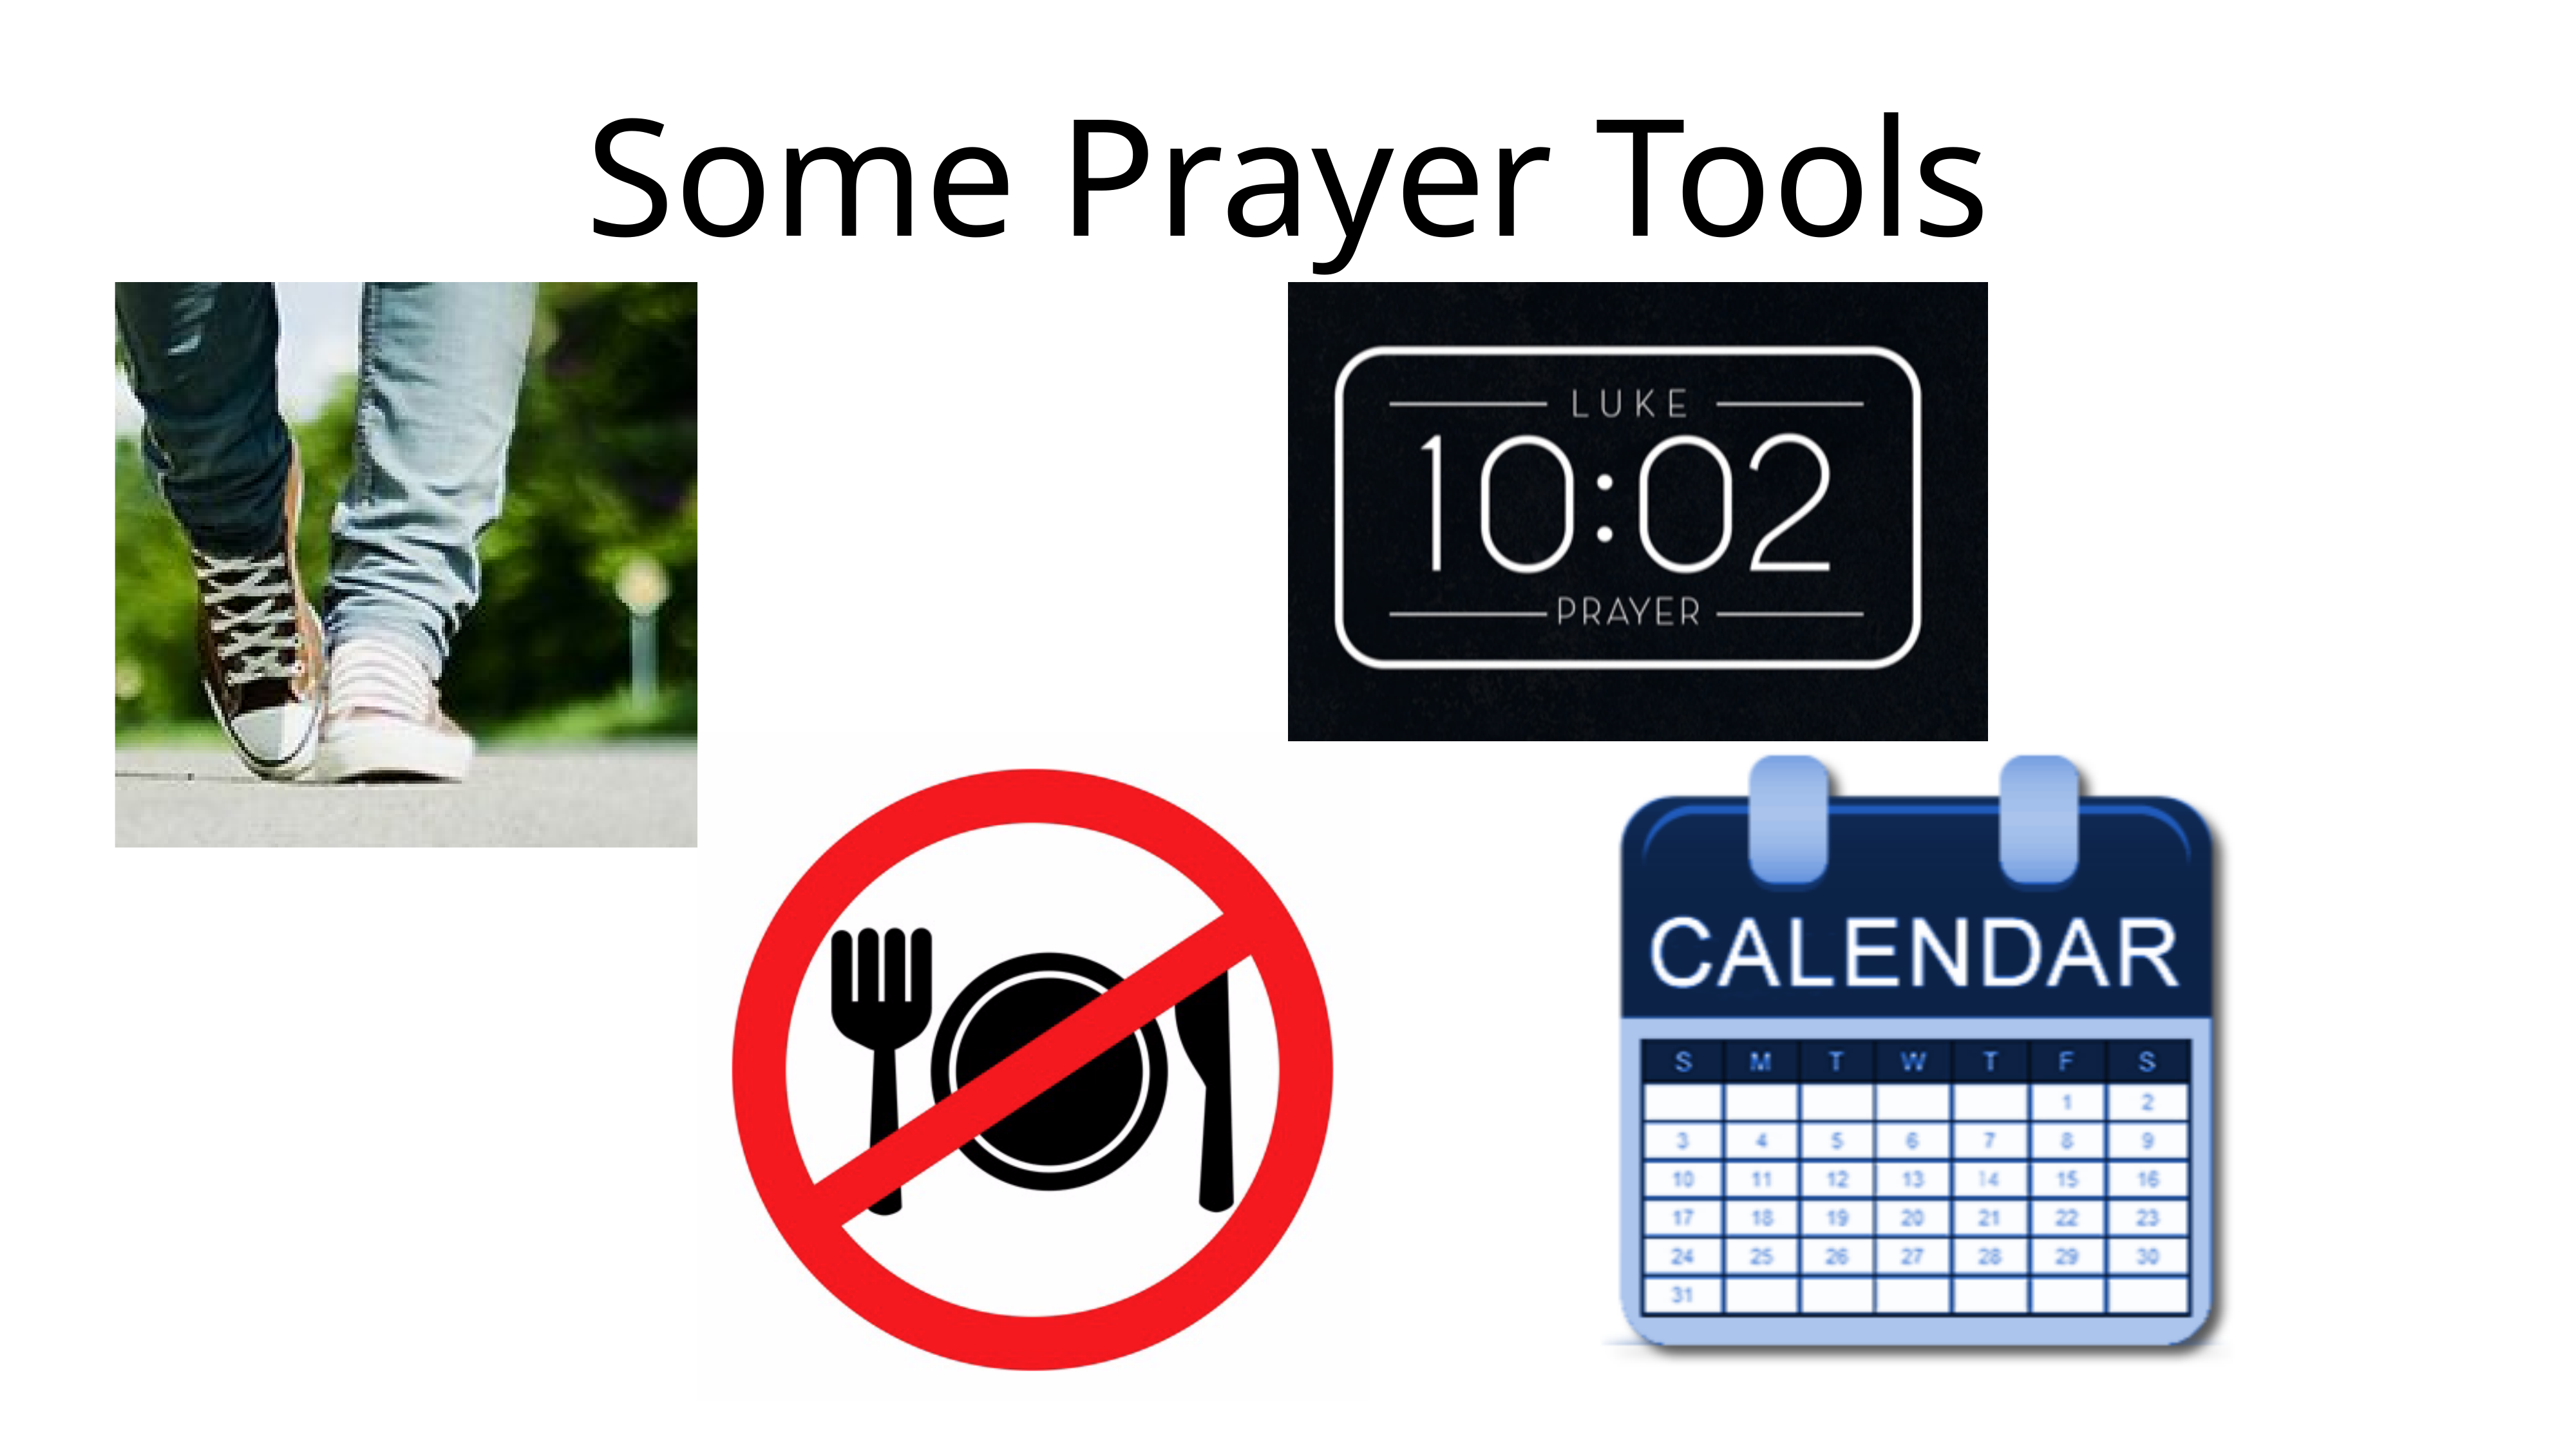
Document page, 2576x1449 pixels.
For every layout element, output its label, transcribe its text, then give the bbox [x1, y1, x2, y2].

text_box Some Prayer Tools [580, 68, 1996, 274]
picture [115, 282, 2258, 1401]
